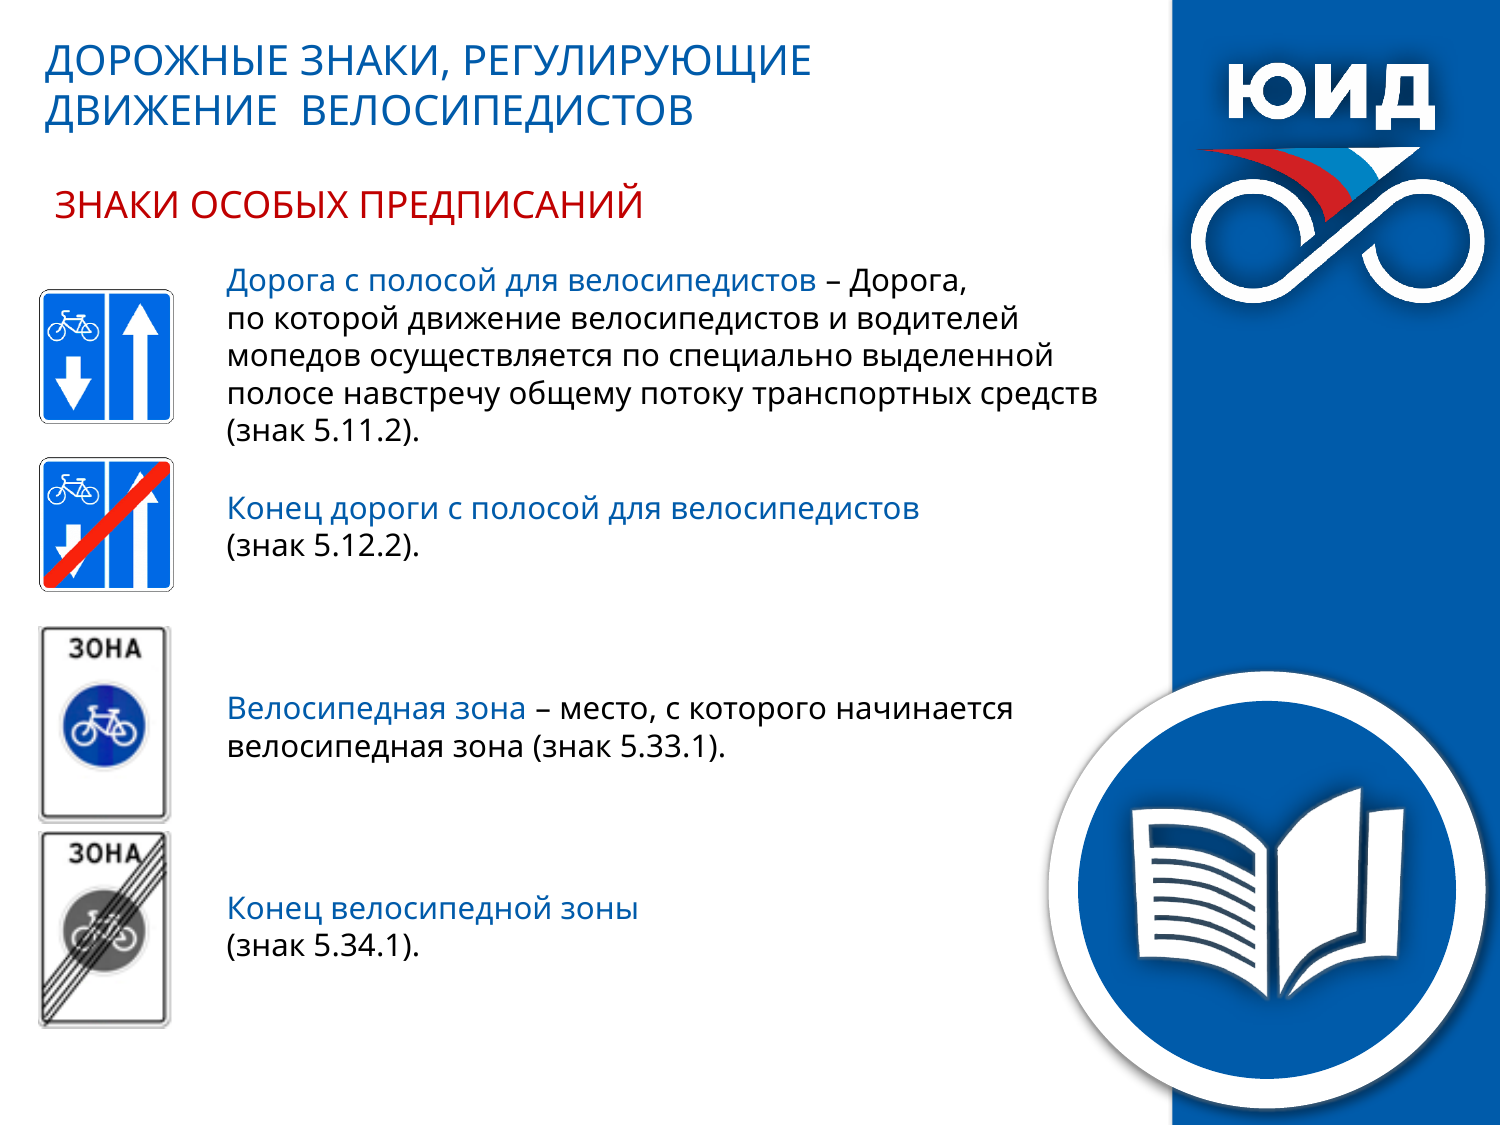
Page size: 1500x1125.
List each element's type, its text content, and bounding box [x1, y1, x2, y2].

picture [38, 626, 174, 824]
text_box ЗНАКИ ОСОБЫХ ПРЕДПИСАНИЙ [39, 173, 1048, 234]
picture [38, 831, 174, 1029]
text_box Дорога с полосой для велосипедистов – Дорога, по которой движение велосипедистов и водителей мопедов осуществляется по специально выделенной полосе навстречу общему потоку транспортных средств (знак 5.11.2). [211, 253, 1048, 456]
text_box Конец велосипедной зоны (знак 5.34.1). [211, 880, 1048, 971]
picture [39, 289, 174, 424]
text_box Велосипедная зона – место, с которого начинается велосипедная зона (знак 5.33.1). [211, 681, 1048, 771]
picture [39, 457, 174, 593]
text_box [1048, 0, 1500, 1125]
text_box Конец дороги с полосой для велосипедистов (знак 5.12.2). [211, 480, 1048, 571]
text_box ДОРОЖНЫЕ ЗНАКИ, РЕГУЛИРУЮЩИЕ ДВИЖЕНИЕ ВЕЛОСИПЕДИСТОВ [31, 26, 1048, 142]
